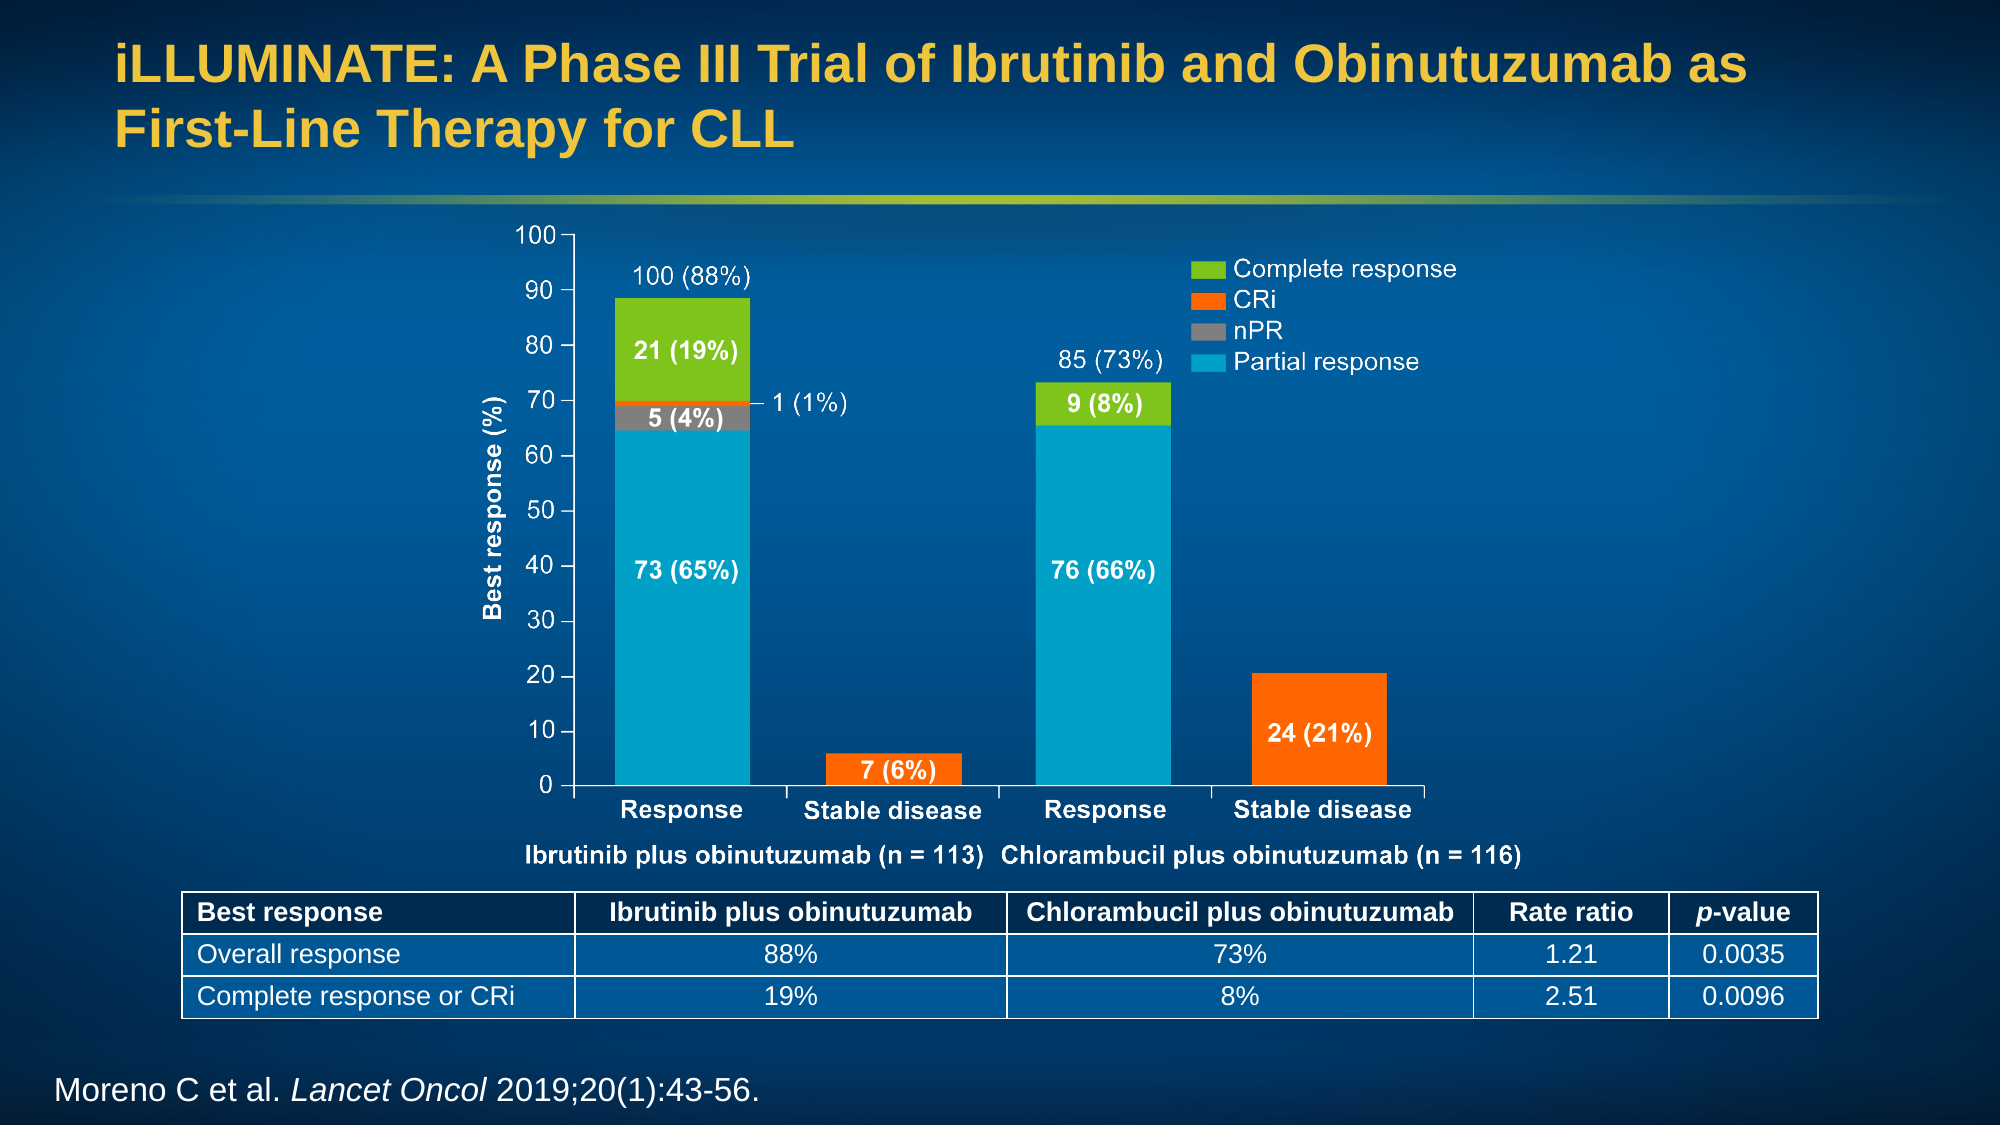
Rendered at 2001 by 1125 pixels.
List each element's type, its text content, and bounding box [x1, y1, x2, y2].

table_header Rate ratio [1474, 893, 1668, 933]
table_cell Complete response or CRi [183, 977, 574, 1018]
table_cell 0.0035 [1670, 935, 1817, 975]
table_cell 2.51 [1474, 977, 1668, 1018]
table_header p-value [1670, 893, 1817, 933]
text_box Moreno C et al. Lancet Oncol 2019;20(1):43-56. [23, 1043, 1824, 1123]
table_header Ibrutinib plus obinutuzumab [576, 893, 1006, 933]
table_cell 8% [1008, 977, 1473, 1018]
table_header Chlorambucil plus obinutuzumab [1008, 893, 1473, 933]
table_header Best response [183, 893, 574, 933]
table_cell 73% [1008, 935, 1473, 975]
table_cell 88% [576, 935, 1006, 975]
table_cell 19% [576, 977, 1006, 1018]
picture [0, 0, 2000, 1125]
title iLLUMINATE: A Phase III Trial of Ibrutinib and Obinutuzumab as First-Line Therapy for CLL [99, 0, 1900, 188]
table_cell Overall response [183, 935, 574, 975]
table_cell 0.0096 [1670, 977, 1817, 1018]
table_cell 1.21 [1474, 935, 1668, 975]
